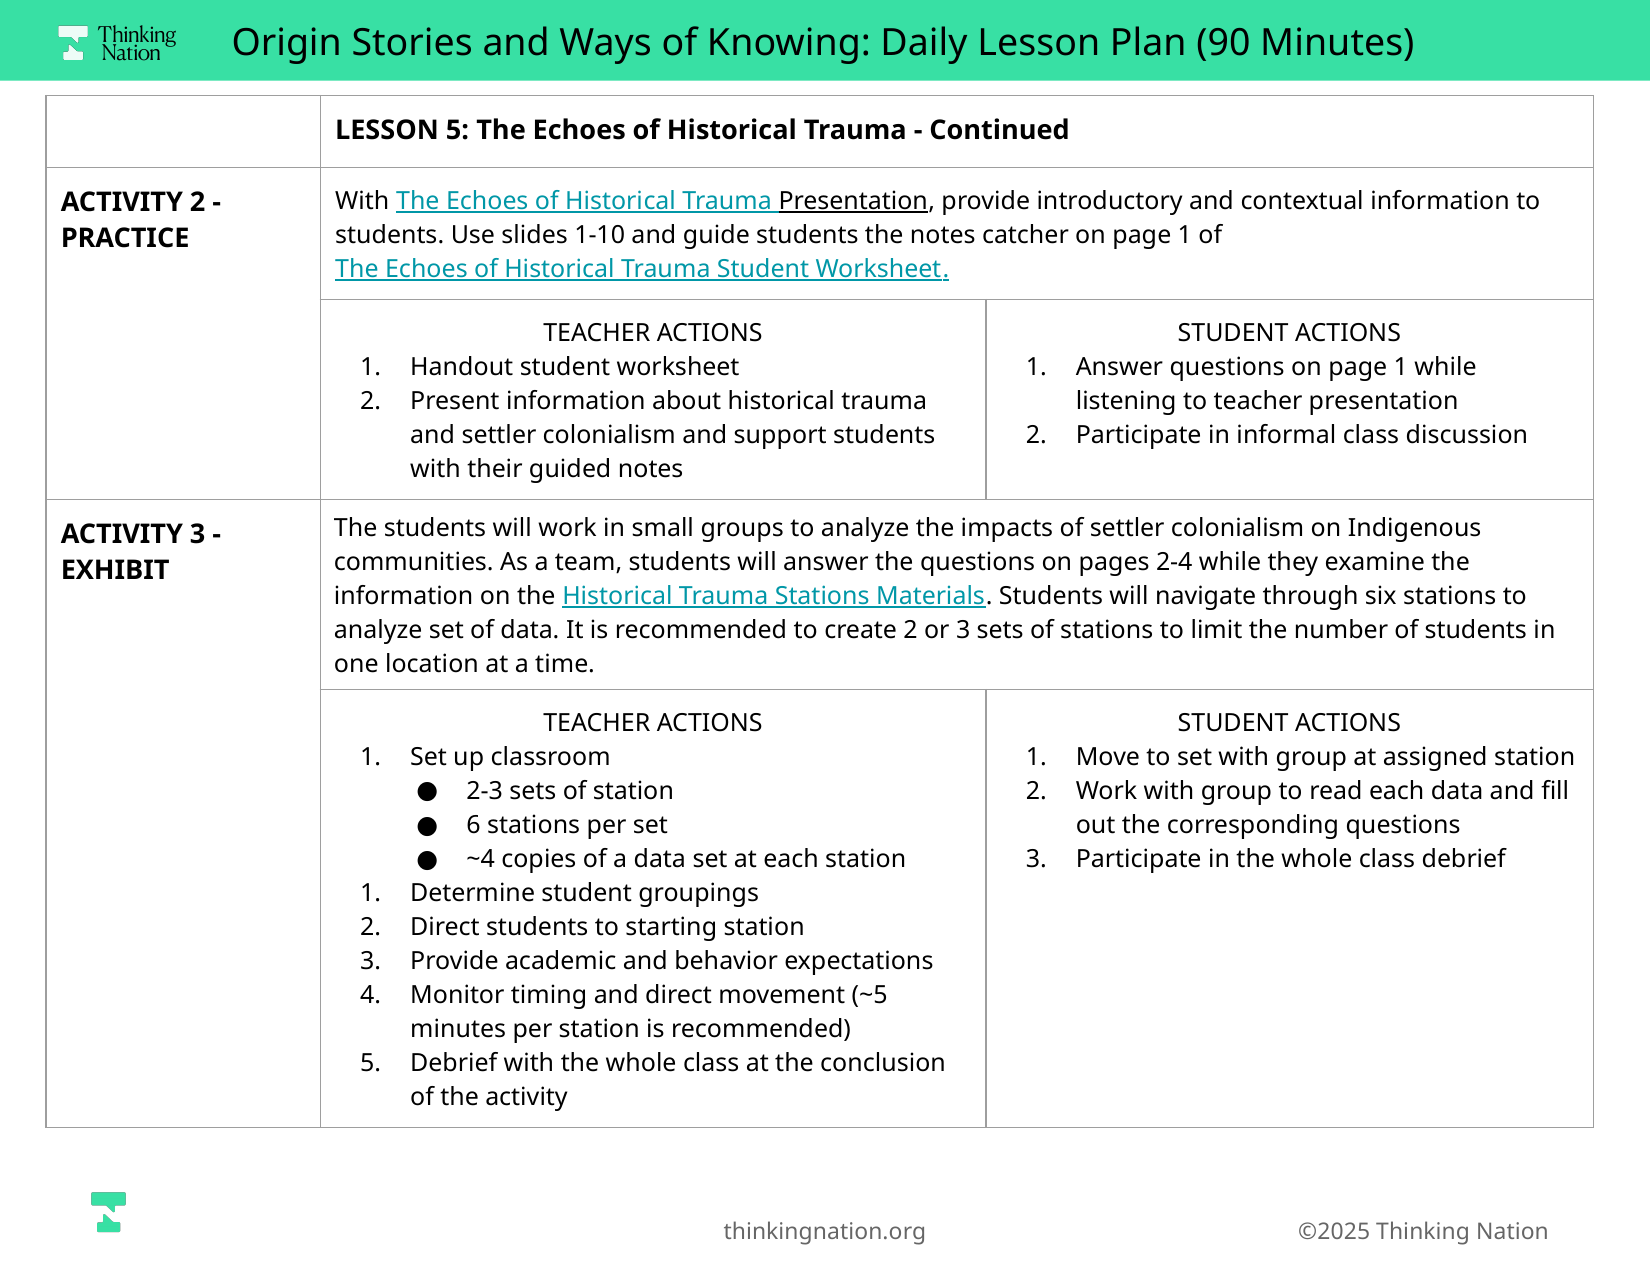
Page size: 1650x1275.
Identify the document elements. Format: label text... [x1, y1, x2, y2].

text_box thinkingnation.org [629, 1200, 1021, 1240]
table_cell STUDENT ACTIONS Answer questions on page 1 while listening to teacher presentation Participate in informal class discussion [987, 300, 1593, 499]
text_box Origin Stories and Ways of Knowing: Daily Lesson Plan (90 Minutes) [0, 0, 1650, 81]
table_cell The students will work in small groups to analyze the impacts of settler colonialism on Indigenous communities. As a team, students will answer the questions on pages 2-4 while they examine the information on the Historical Trauma Stations Materials. Students will navigate through six stations to analyze set of data. It is recommended to create 2 or 3 sets of stations to limit the number of students in one location at a time. [321, 500, 1593, 689]
picture [80, 1184, 136, 1240]
table_cell TEACHER ACTIONS Handout student worksheet Present information about historical trauma and settler colonialism and support students with their guided notes [321, 300, 985, 499]
table_cell TEACHER ACTIONS Set up classroom 2-3 sets of station 6 stations per set ~4 copies of a data set at each station Determine student groupings Direct students to starting station Provide academic and behavior expectations Monitor timing and direct movement (~5 minutes per station is recommended) Debrief with the whole class at the conclusion of the activity [321, 690, 985, 1127]
text_box ©2025 Thinking Nation [1174, 1200, 1566, 1240]
table_cell ACTIVITY 2 - PRACTICE [47, 168, 320, 499]
table_cell ACTIVITY 3 - EXHIBIT [47, 500, 320, 1127]
table_cell With The Echoes of Historical Trauma Presentation, provide introductory and contextual information to students. Use slides 1-10 and guide students the notes catcher on page 1 of The Echoes of Historical Trauma Student Worksheet. [321, 168, 1593, 299]
picture [45, 14, 180, 85]
table_header [47, 96, 320, 167]
table_cell STUDENT ACTIONS Move to set with group at assigned station Work with group to read each data and fill out the corresponding questions Participate in the whole class debrief [987, 690, 1593, 1127]
table_header LESSON 5: The Echoes of Historical Trauma - Continued [321, 96, 1593, 167]
